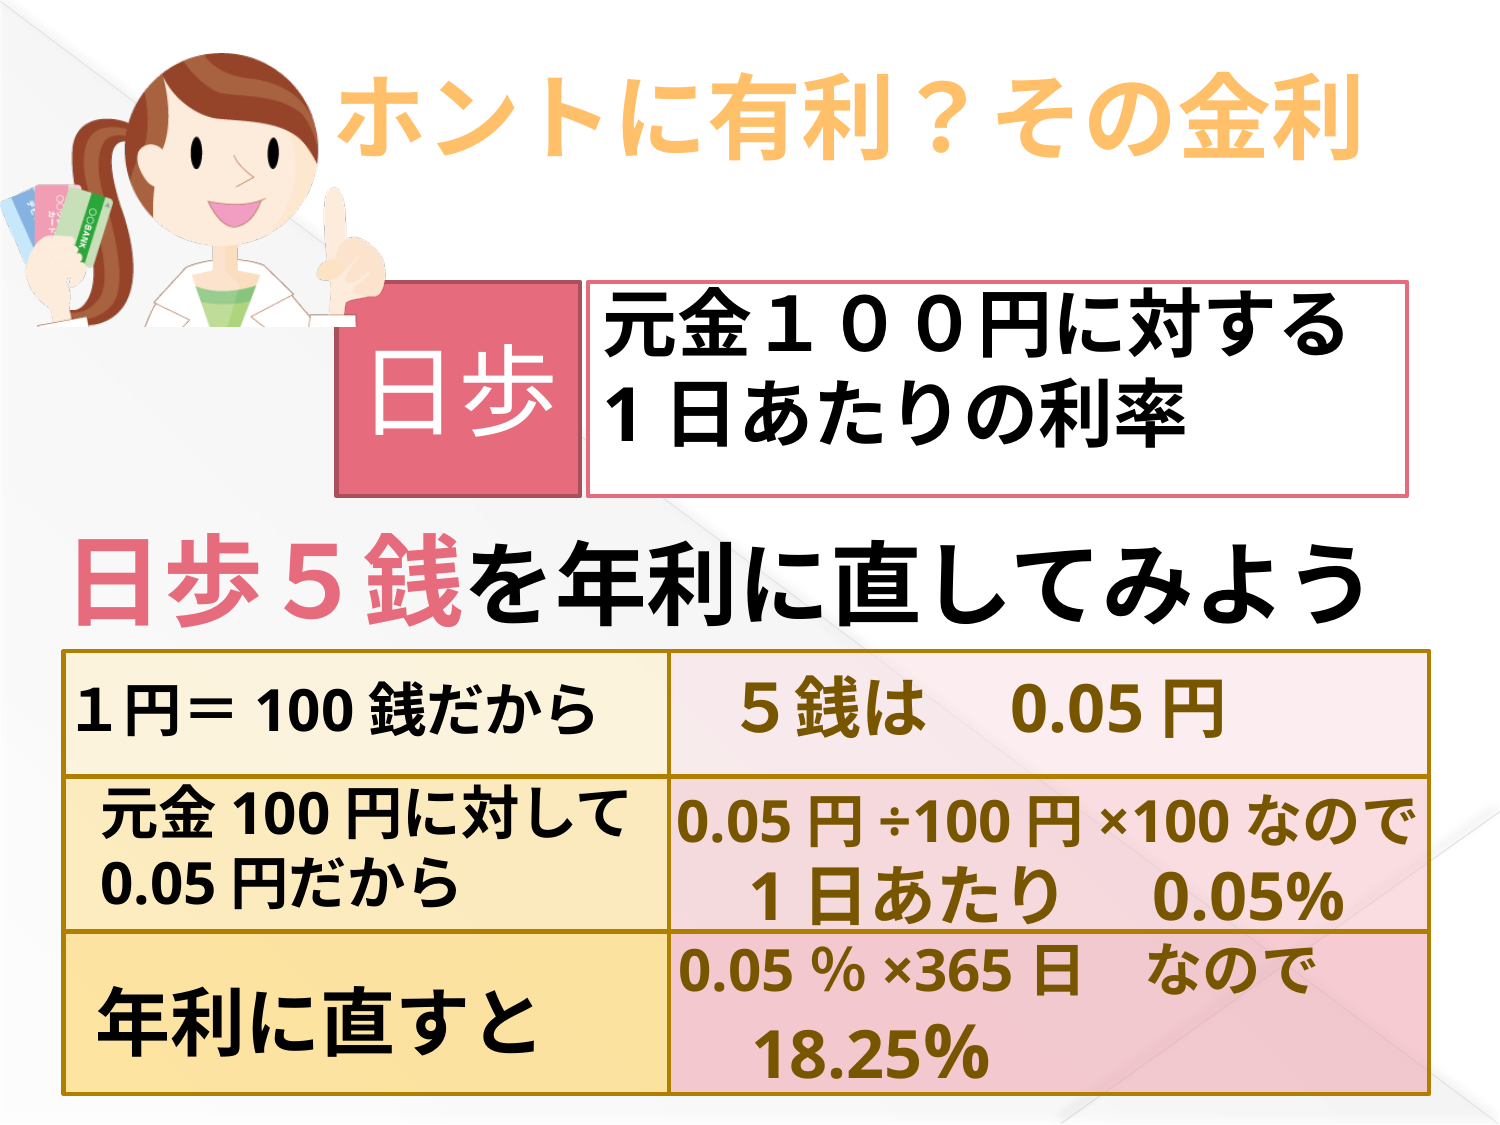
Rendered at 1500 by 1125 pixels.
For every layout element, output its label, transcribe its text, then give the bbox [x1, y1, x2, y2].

text_box 0.05円÷100円×100なので 1日あたり 0.05% [661, 776, 1444, 942]
text_box 0.05％×365日 なので 18.25% [664, 925, 1403, 1101]
title ホントに有利？その金利 [78, 0, 1429, 230]
text_box [61, 649, 671, 779]
picture [0, 52, 404, 327]
text_box 元金１００円に対する 1日あたりの利率 [586, 280, 1409, 498]
text_box 年利に直すと [80, 968, 561, 1074]
text_box 日歩５銭を年利に直してみよう [48, 510, 1430, 646]
text_box [61, 934, 664, 1096]
text_box [671, 649, 1431, 776]
text_box ５銭は 0.05円 [713, 658, 1363, 754]
text_box [1403, 942, 1431, 1096]
text_box 元金100円に対して 0.05円だから [85, 769, 662, 924]
text_box [61, 779, 661, 934]
text_box 日歩 [334, 280, 582, 498]
text_box １円＝100銭だから [51, 665, 617, 751]
